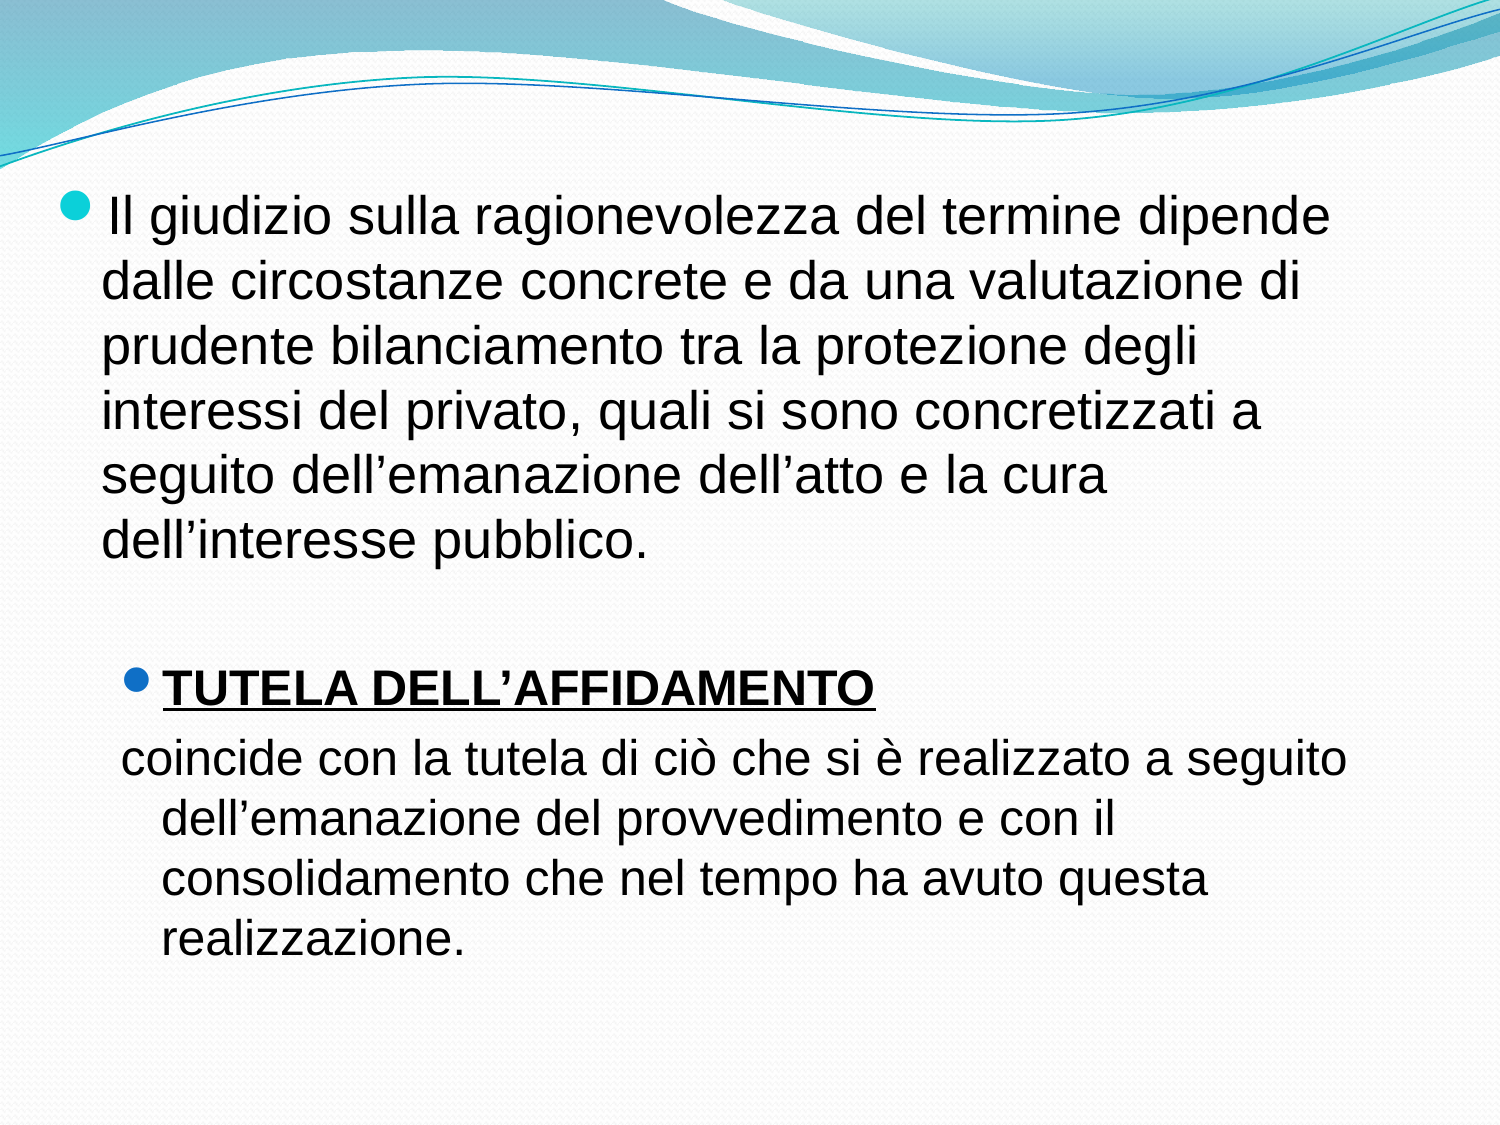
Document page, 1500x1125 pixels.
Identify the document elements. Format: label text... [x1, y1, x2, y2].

list Il giudizio sulla ragionevolezza del termine dipende dalle circostanze concrete e da una valutazione di prudente bilanciamento tra la protezione degli interessi del privato, quali si sono concretizzati a seguito dell’emanazione dell’atto e la cura dell’interesse pubblico. TUTELA DELL’AFFIDAMENTO coincide con la tutela di ciò che si è realizzato a seguito dell’emanazione del provvedimento e con il consolidamento che nel tempo ha avuto questa realizzazione. [41, 172, 1425, 1038]
